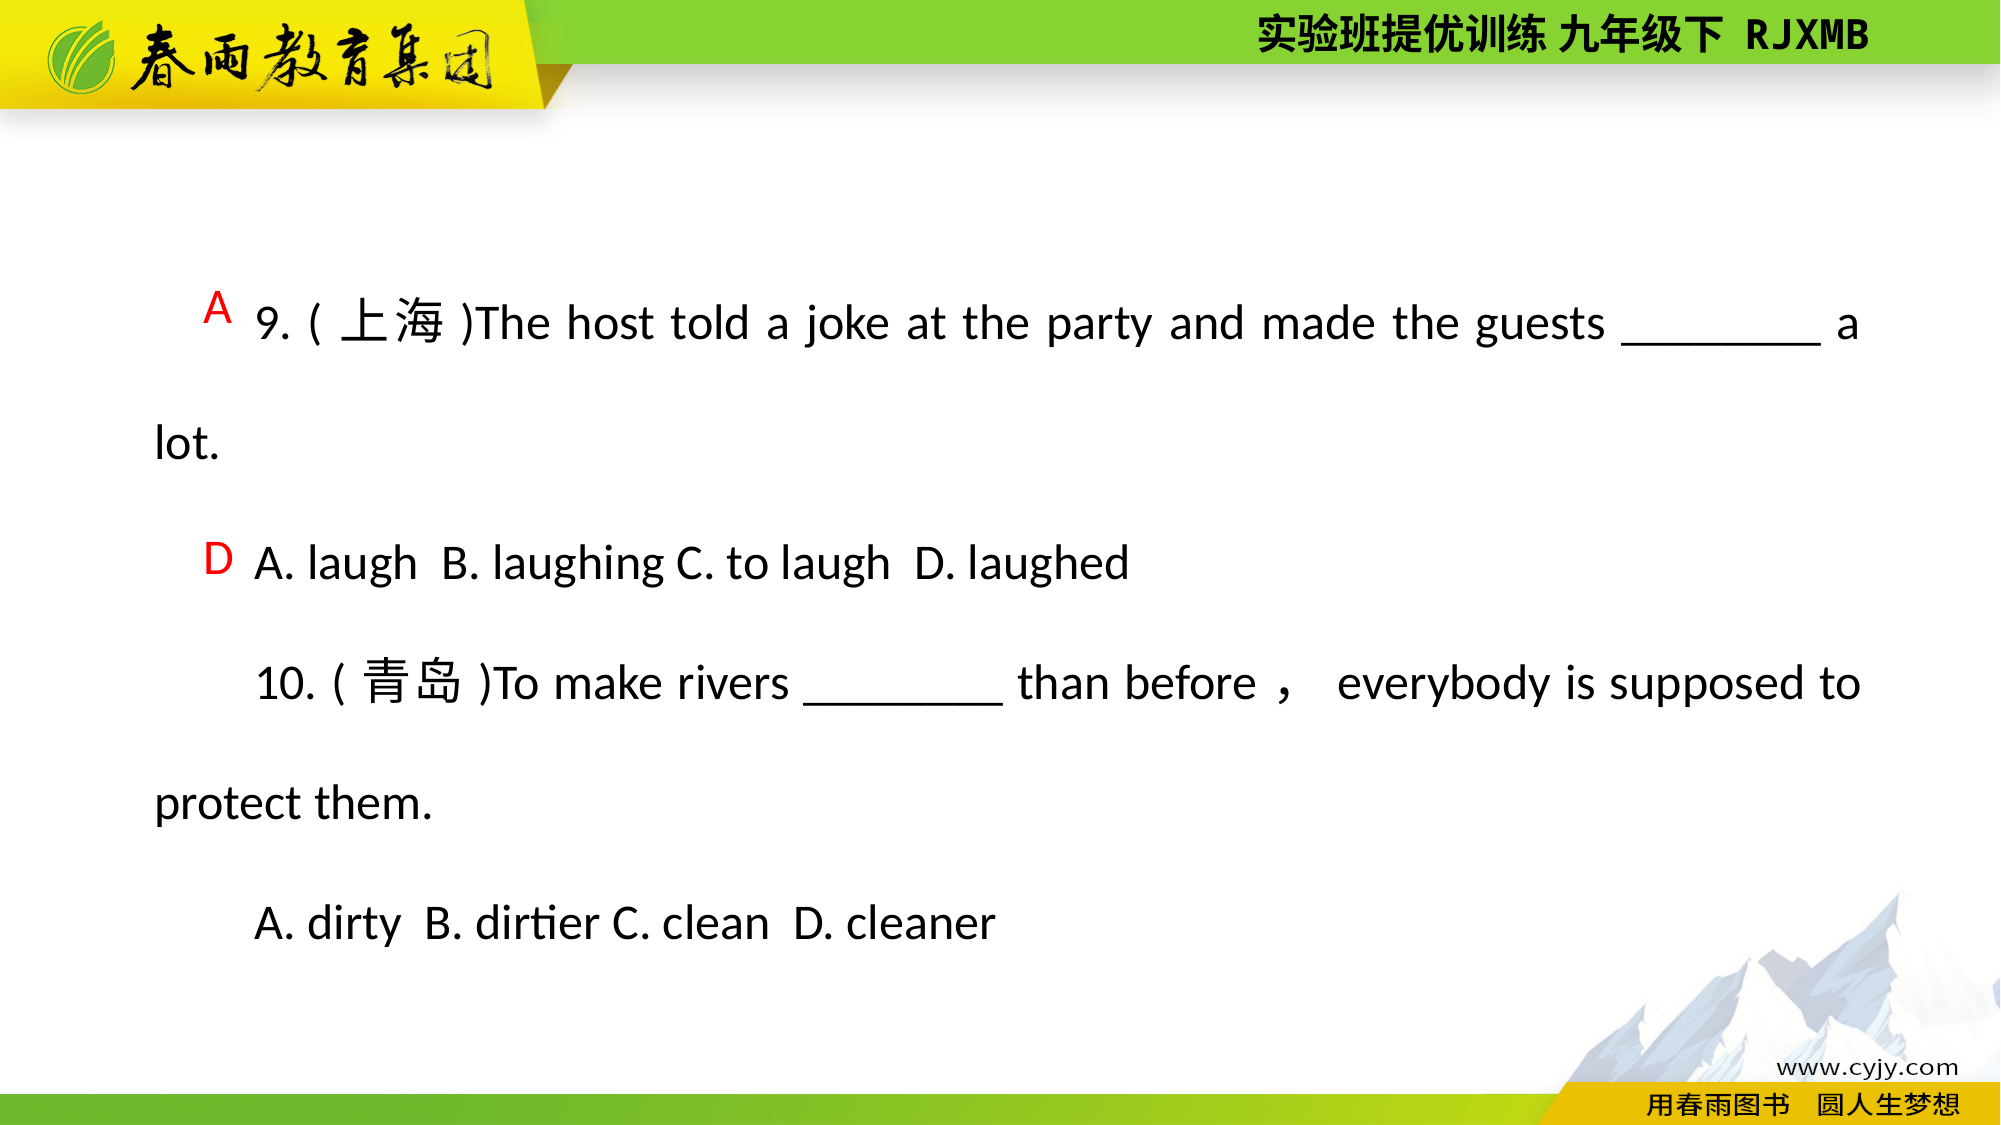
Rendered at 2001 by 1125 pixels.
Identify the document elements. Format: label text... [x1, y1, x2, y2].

text_box 9. (上海)The host told a joke at the party and made the guests ________ a lot. A. laugh B. laughing C. to laugh D. laughed 10. (青岛)To make rivers ________ than before，everybody is supposed to protect them. A. dirty B. dirtier C. clean D. cleaner [139, 222, 1877, 958]
text_box A [189, 266, 248, 342]
text_box D [189, 517, 250, 592]
picture [0, 0, 2001, 1125]
